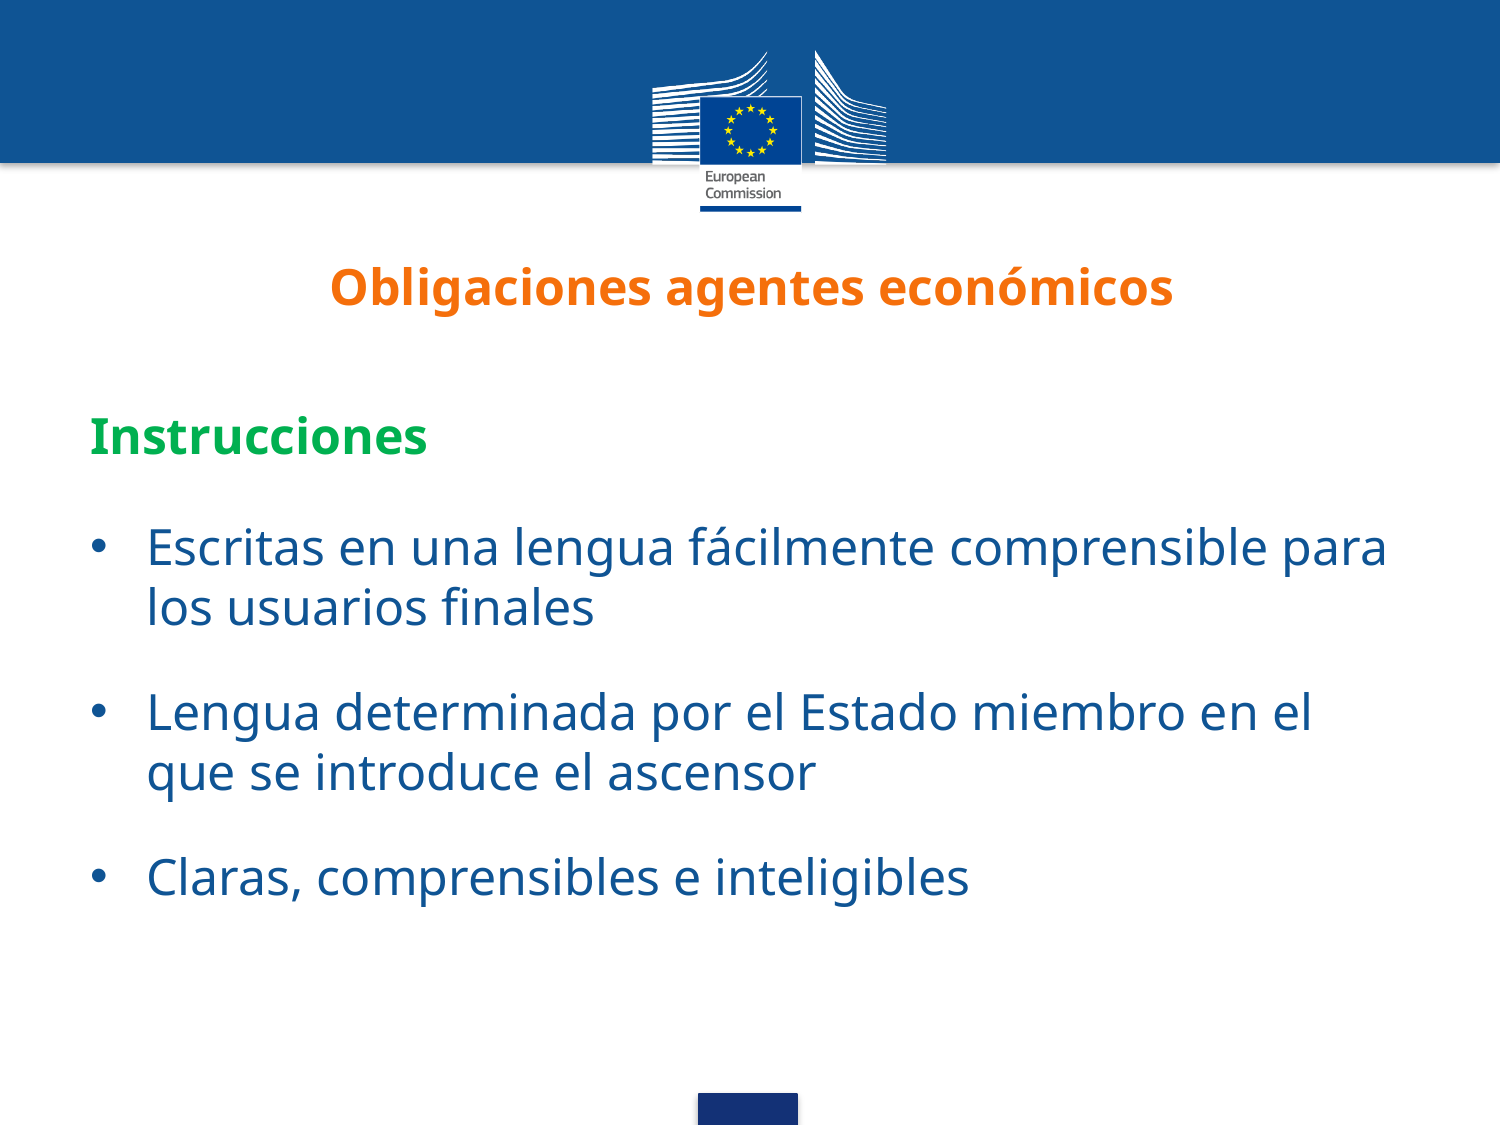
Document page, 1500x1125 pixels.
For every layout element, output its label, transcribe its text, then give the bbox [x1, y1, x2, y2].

list Instrucciones Escritas en una lengua fácilmente comprensible para los usuarios finales Lengua determinada por el Estado miembro en el que se introduce el ascensor Claras, comprensibles e inteligibles [74, 396, 1426, 1029]
title Obligaciones agentes económicos [76, 207, 1428, 362]
